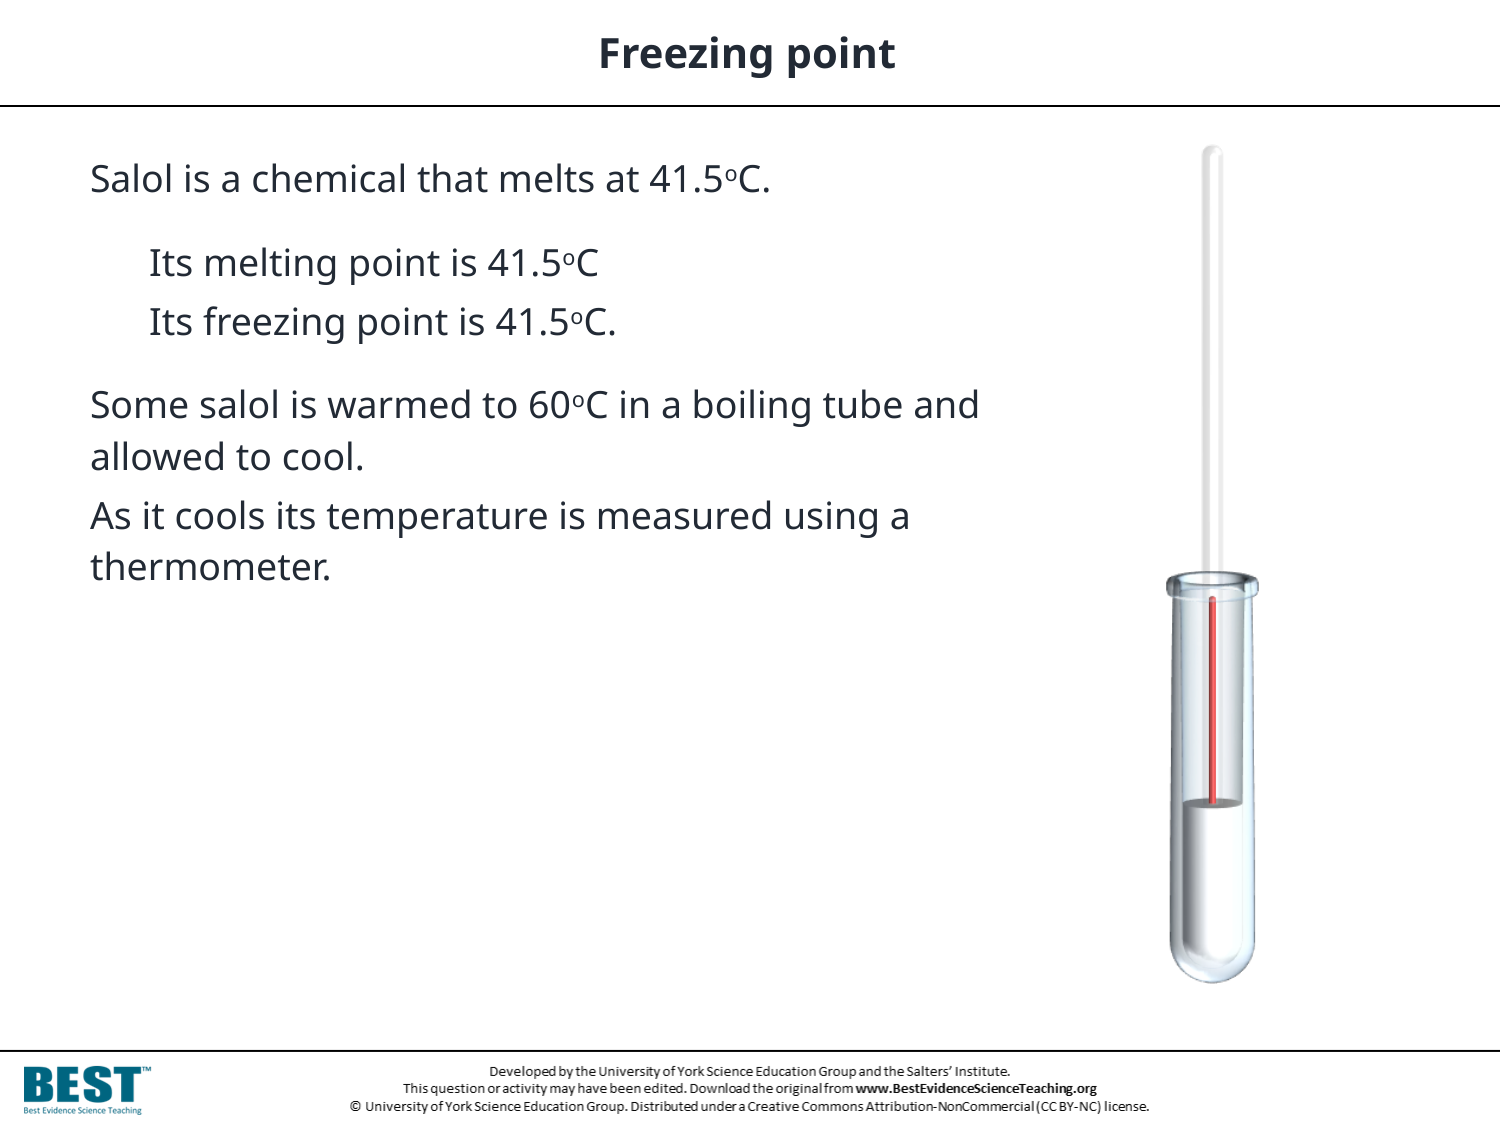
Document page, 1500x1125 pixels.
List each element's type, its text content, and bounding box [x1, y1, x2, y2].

text_box Freezing point [23, 4, 1471, 99]
picture [0, 105, 1500, 1125]
